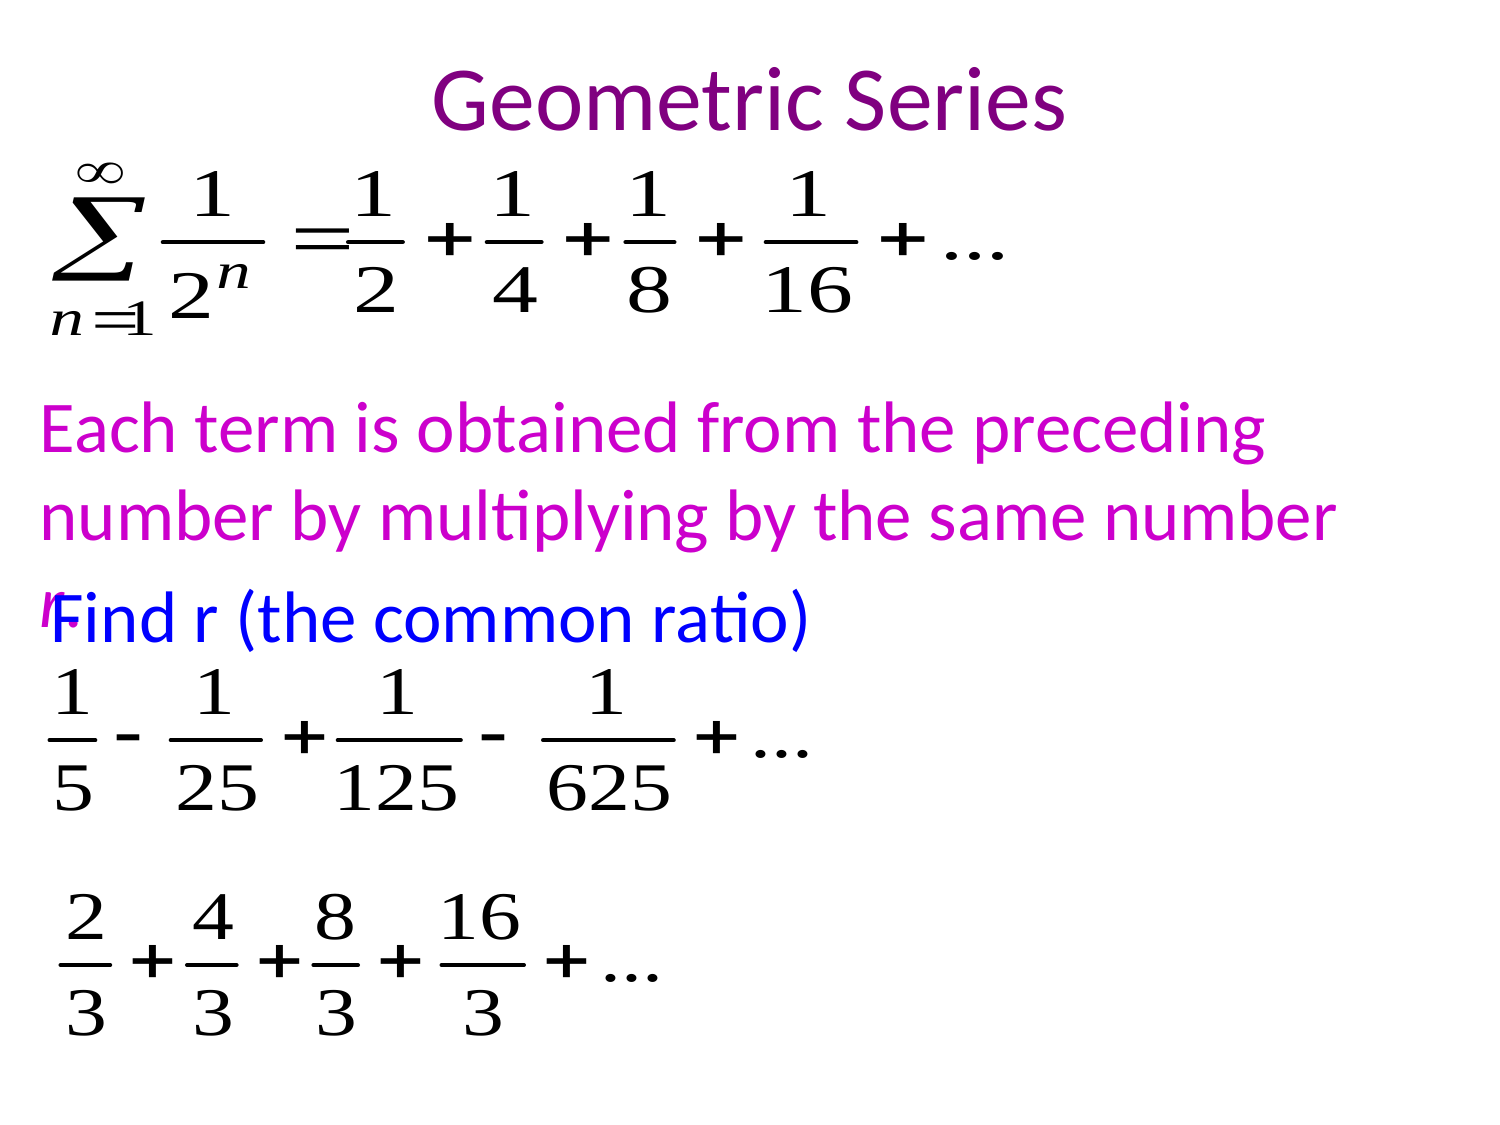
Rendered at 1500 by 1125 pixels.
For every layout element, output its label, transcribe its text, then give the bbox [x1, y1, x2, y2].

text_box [37, 137, 1015, 347]
text_box Find r (the common ratio) [35, 562, 827, 665]
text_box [37, 649, 821, 826]
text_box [34, 874, 669, 1051]
text_box Each term is obtained from the preceding number by multiplying by the same number r. [24, 372, 1403, 650]
title Geometric Series [112, 0, 1388, 188]
